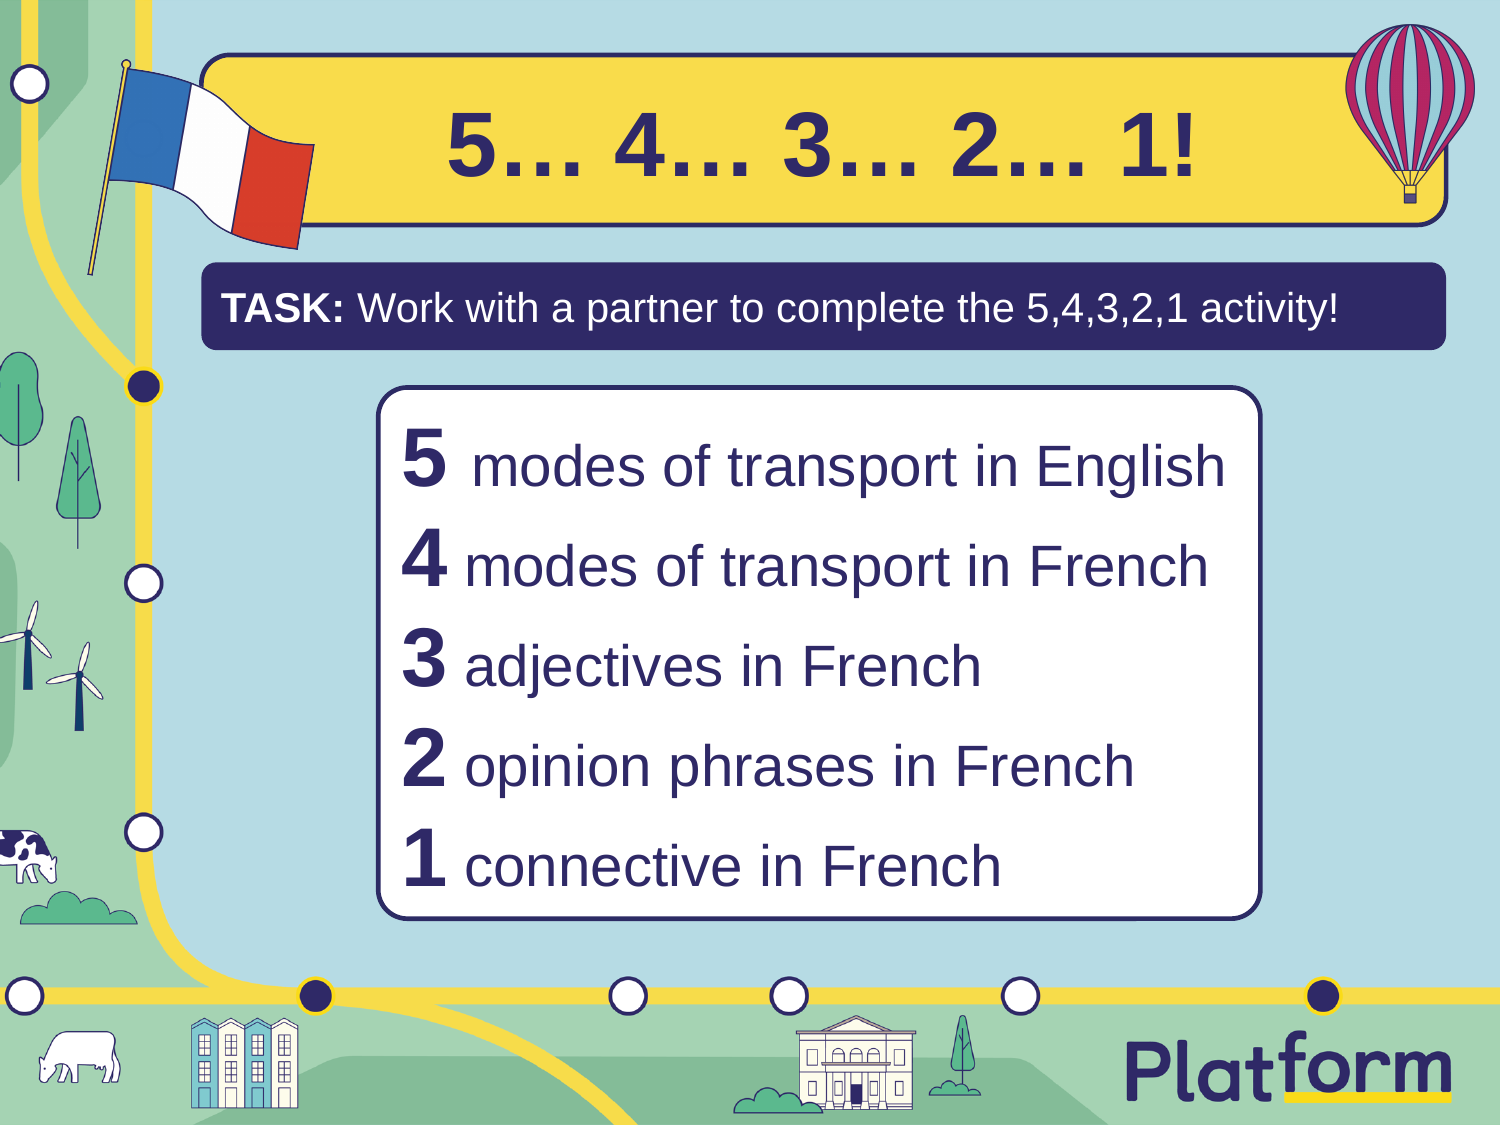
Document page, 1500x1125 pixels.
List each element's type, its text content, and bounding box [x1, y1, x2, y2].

picture [0, 0, 1500, 1125]
text_box TASK: Work with a partner to complete the 5,4,3,2,1 activity! [201, 262, 1447, 351]
text_box 5… 4… 3… 2… 1! [219, 54, 1340, 225]
text_box 5 modes of transport in English 4 modes of transport in French 3 adjectives in French 2 opinion phrases in French 1 connective in French [378, 387, 1261, 919]
